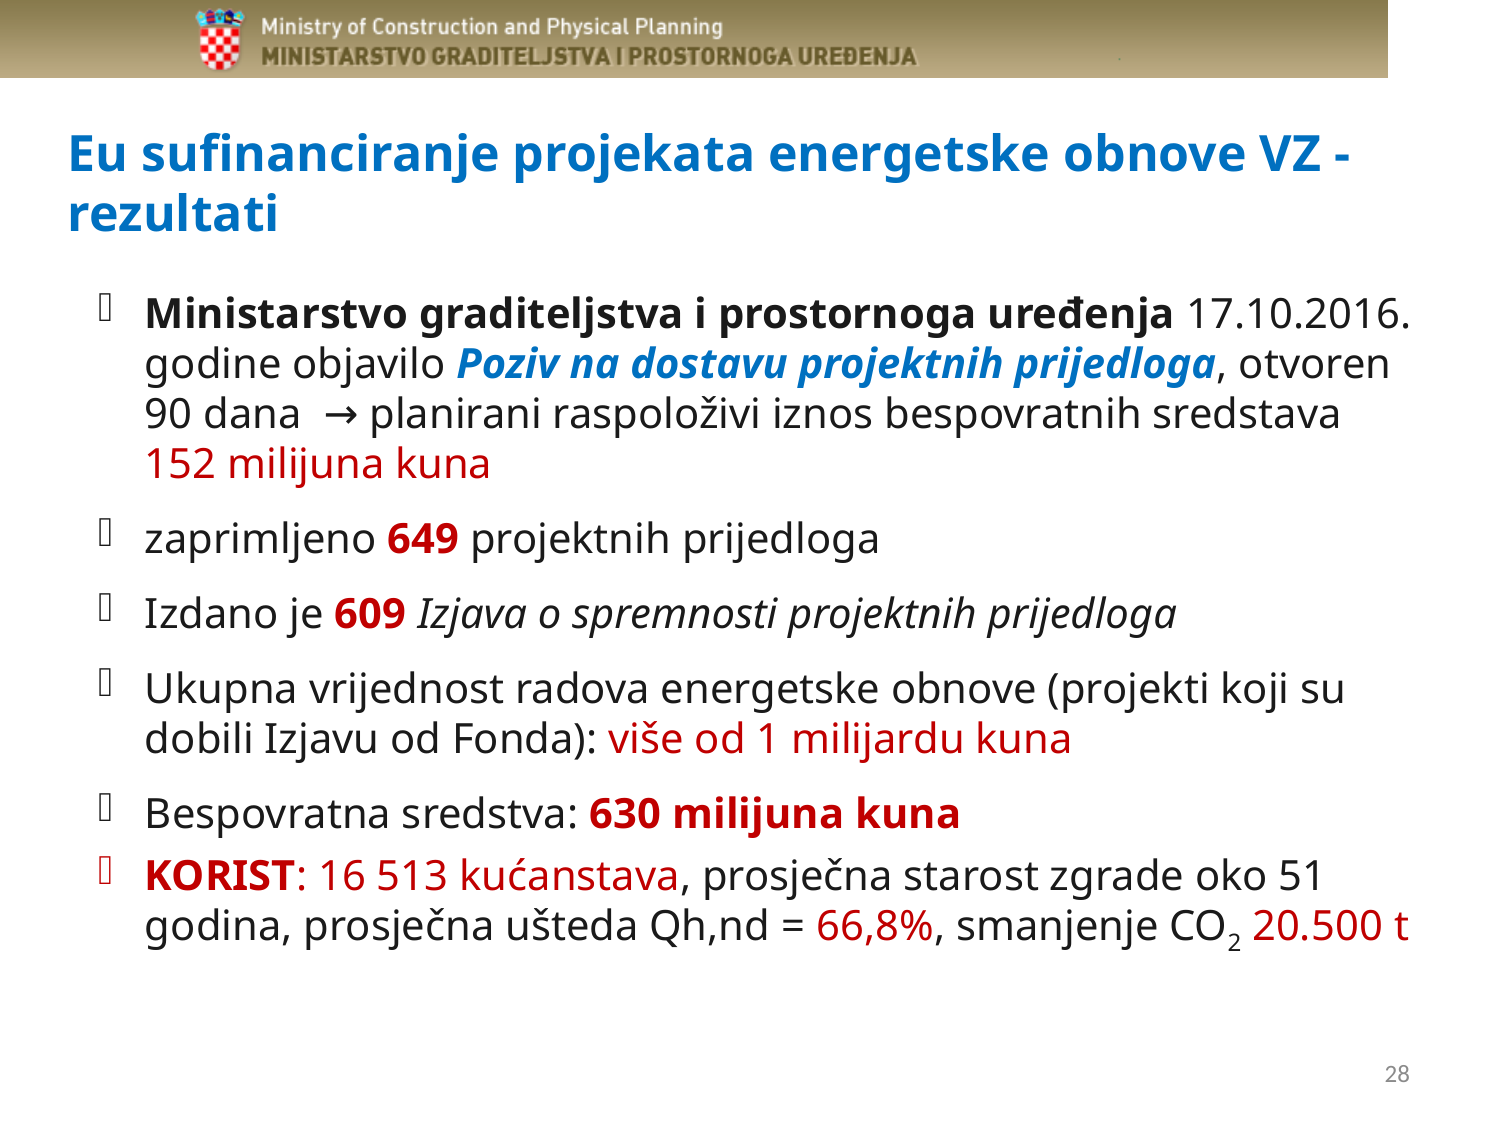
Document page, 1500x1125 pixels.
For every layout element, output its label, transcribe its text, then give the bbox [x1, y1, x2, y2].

slide_number 28 [1074, 1042, 1425, 1103]
text_box Ministarstvo graditeljstva i prostornoga uređenja 17.10.2016. godine objavilo Poziv na dostavu projektnih prijedloga, otvoren 90 dana → planirani raspoloživi iznos bespovratnih sredstava 152 milijuna kuna zaprimljeno 649 projektnih prijedloga Izdano je 609 Izjava o spremnosti projektnih prijedloga Ukupna vrijednost radova energetske obnove (projekti koji su dobili Izjavu od Fonda): više od 1 milijardu kuna Bespovratna sredstva: 630 milijuna kuna KORIST: 16 513 kućanstava, prosječna starost zgrade oko 51 godina, prosječna ušteda Qh,nd = 66,8%, smanjenje CO2 20.500 t [83, 278, 1430, 964]
text_box Eu sufinanciranje projekata energetske obnove VZ - rezultati [53, 113, 1436, 249]
picture [0, 0, 1389, 79]
